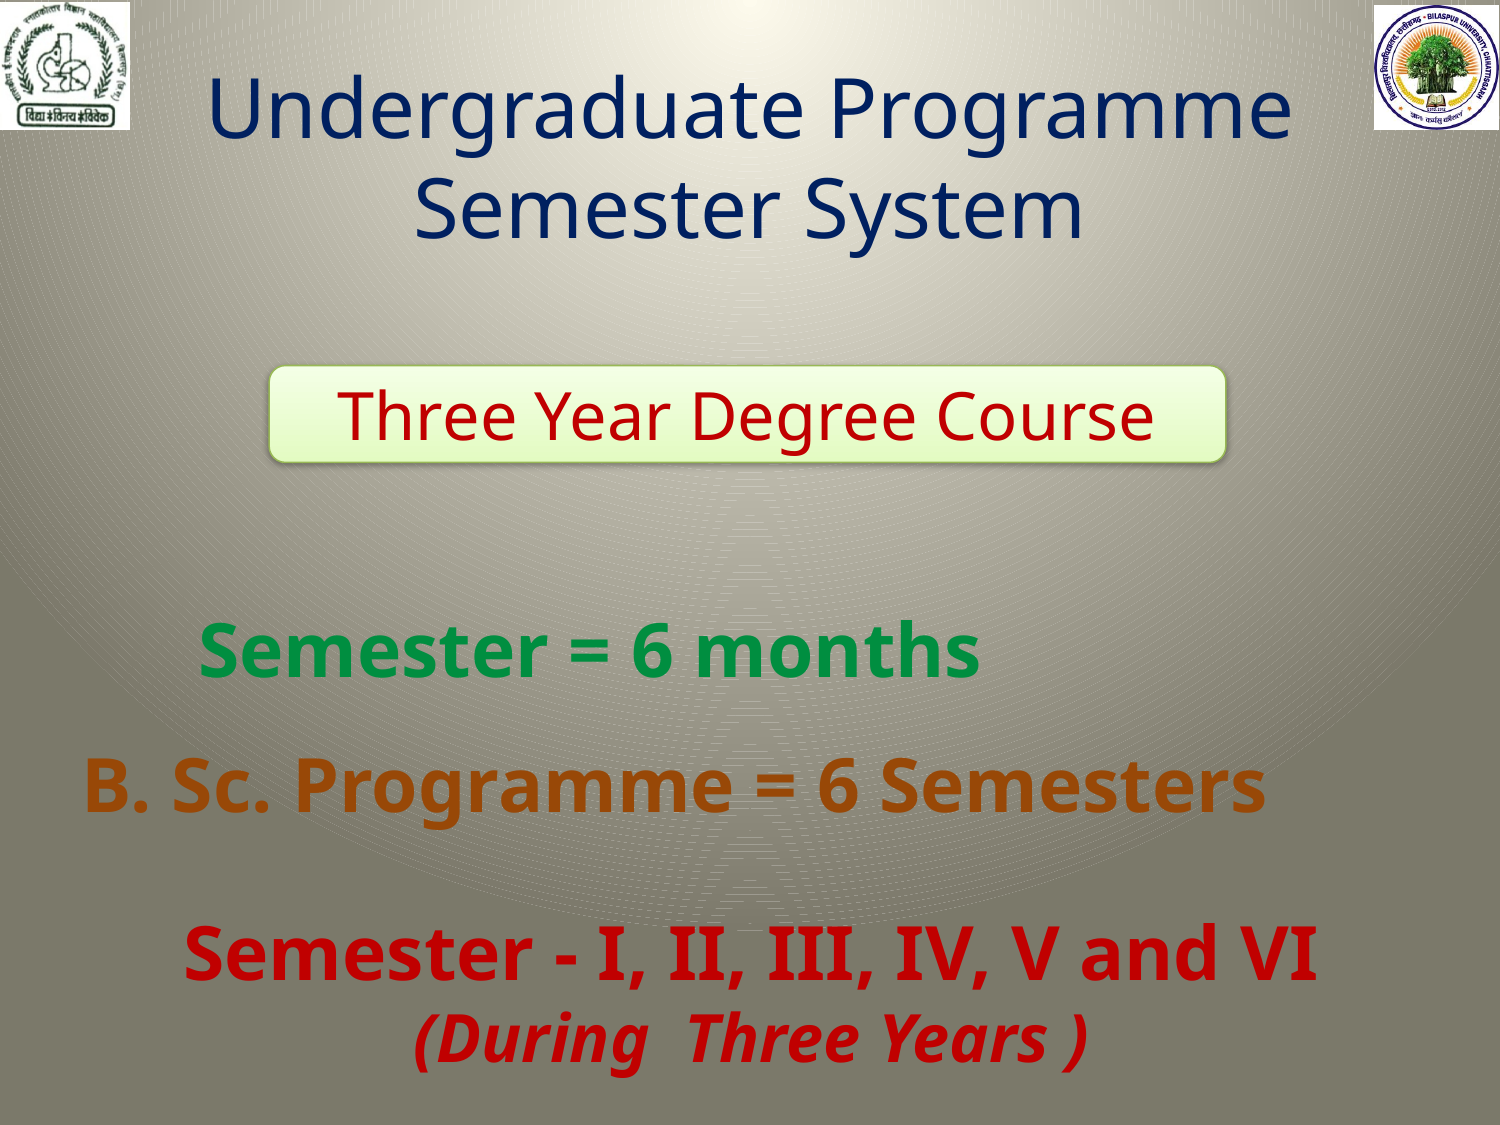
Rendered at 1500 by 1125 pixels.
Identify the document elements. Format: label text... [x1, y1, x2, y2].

picture [1374, 5, 1500, 130]
picture [0, 2, 130, 130]
text_box Semester = 6 months B. Sc. Programme = 6 Semesters [66, 549, 1475, 835]
text_box Semester - I, II, III, IV, V and VI (During Three Years ) [66, 898, 1437, 1083]
text_box Undergraduate Programme Semester System [0, 48, 1500, 263]
text_box Three Year Degree Course [268, 364, 1227, 464]
